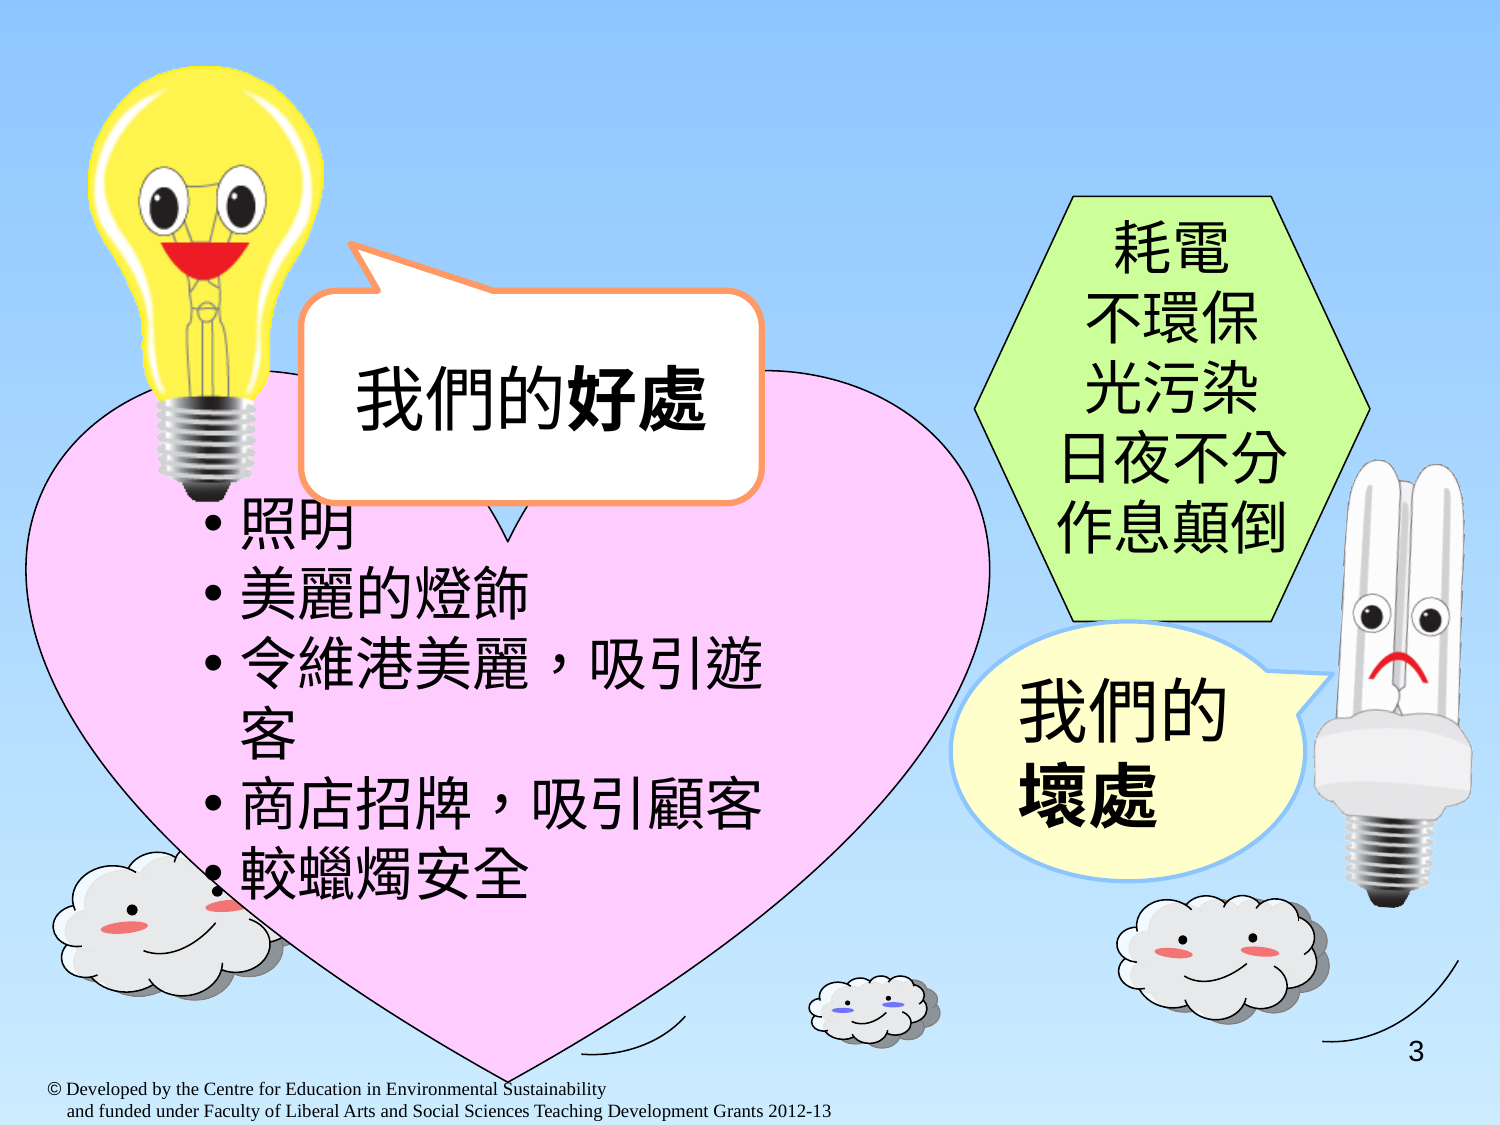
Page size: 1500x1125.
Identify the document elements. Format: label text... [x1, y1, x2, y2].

text_box 我們的好處 [327, 243, 762, 504]
picture [1303, 458, 1494, 912]
text_box 耗電 不環保 光污染 日夜不分 作息顛倒 [974, 196, 1371, 622]
slide_number 3 [1143, 1024, 1440, 1103]
picture [88, 66, 324, 504]
text_box © Developed by the Centre for Education in Environmental Sustainability and funded under Faculty of Liberal Arts and Social Sciences Teaching Development Grants 2012-13 [33, 1069, 852, 1125]
text_box 我們的壞處 [948, 619, 1313, 884]
text_box 照明 美麗的燈飾 令維港美麗，吸引遊客 商店招牌，吸引顧客 較蠟燭安全 [25, 370, 990, 1083]
